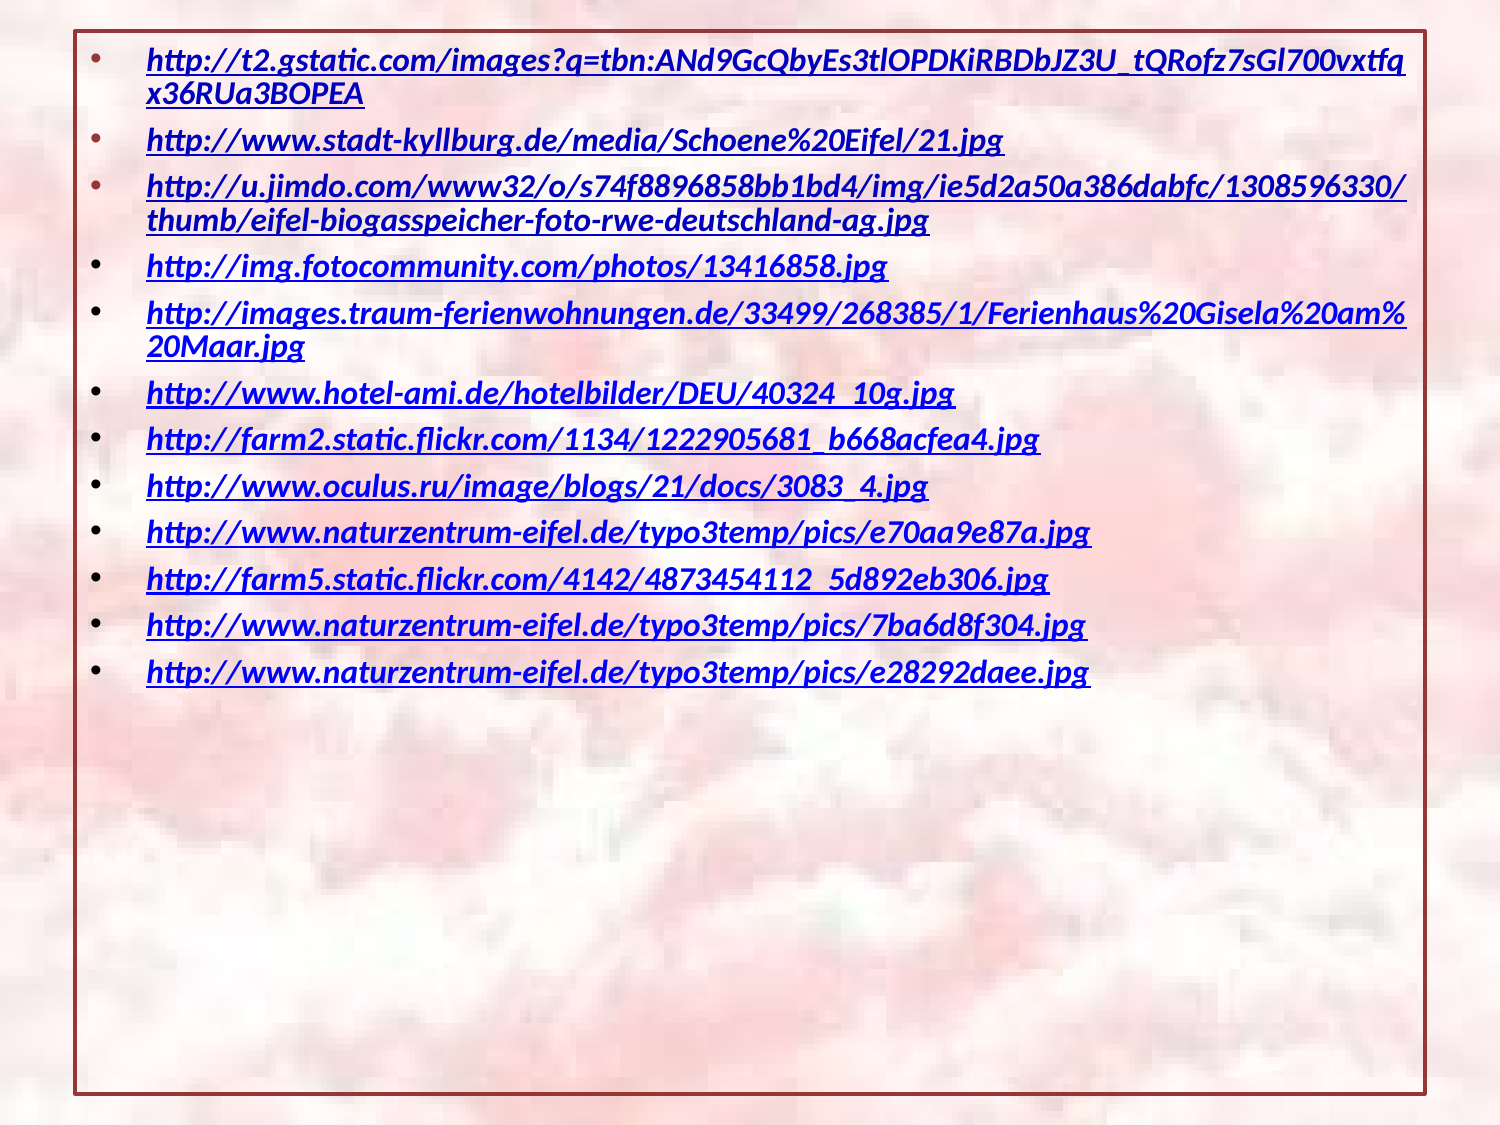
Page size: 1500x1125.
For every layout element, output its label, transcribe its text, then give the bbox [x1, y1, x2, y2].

picture [0, 0, 1500, 1125]
list http://t2.gstatic.com/images?q=tbn:ANd9GcQbyEs3tlOPDKiRBDbJZ3U_tQRofz7sGl700vxtfqx36RUa3BOPEA http://www.stadt-kyllburg.de/media/Schoene%20Eifel/21.jpg http://u.jimdo.com/www32/o/s74f8896858bb1bd4/img/ie5d2a50a386dabfc/1308596330/thumb/eifel-biogasspeicher-foto-rwe-deutschland-ag.jpg http://img.fotocommunity.com/photos/13416858.jpg http://images.traum-ferienwohnungen.de/33499/268385/1/Ferienhaus%20Gisela%20am%20Maar.jpg http://www.hotel-ami.de/hotelbilder/DEU/40324_10g.jpg http://farm2.static.flickr.com/1134/1222905681_b668acfea4.jpg http://www.oculus.ru/image/blogs/21/docs/3083_4.jpg http://www.naturzentrum-eifel.de/typo3temp/pics/e70aa9e87a.jpg http://farm5.static.flickr.com/4142/4873454112_5d892eb306.jpg http://www.naturzentrum-eifel.de/typo3temp/pics/7ba6d8f304.jpg http://www.naturzentrum-eifel.de/typo3temp/pics/e28292daee.jpg [75, 30, 1425, 1094]
